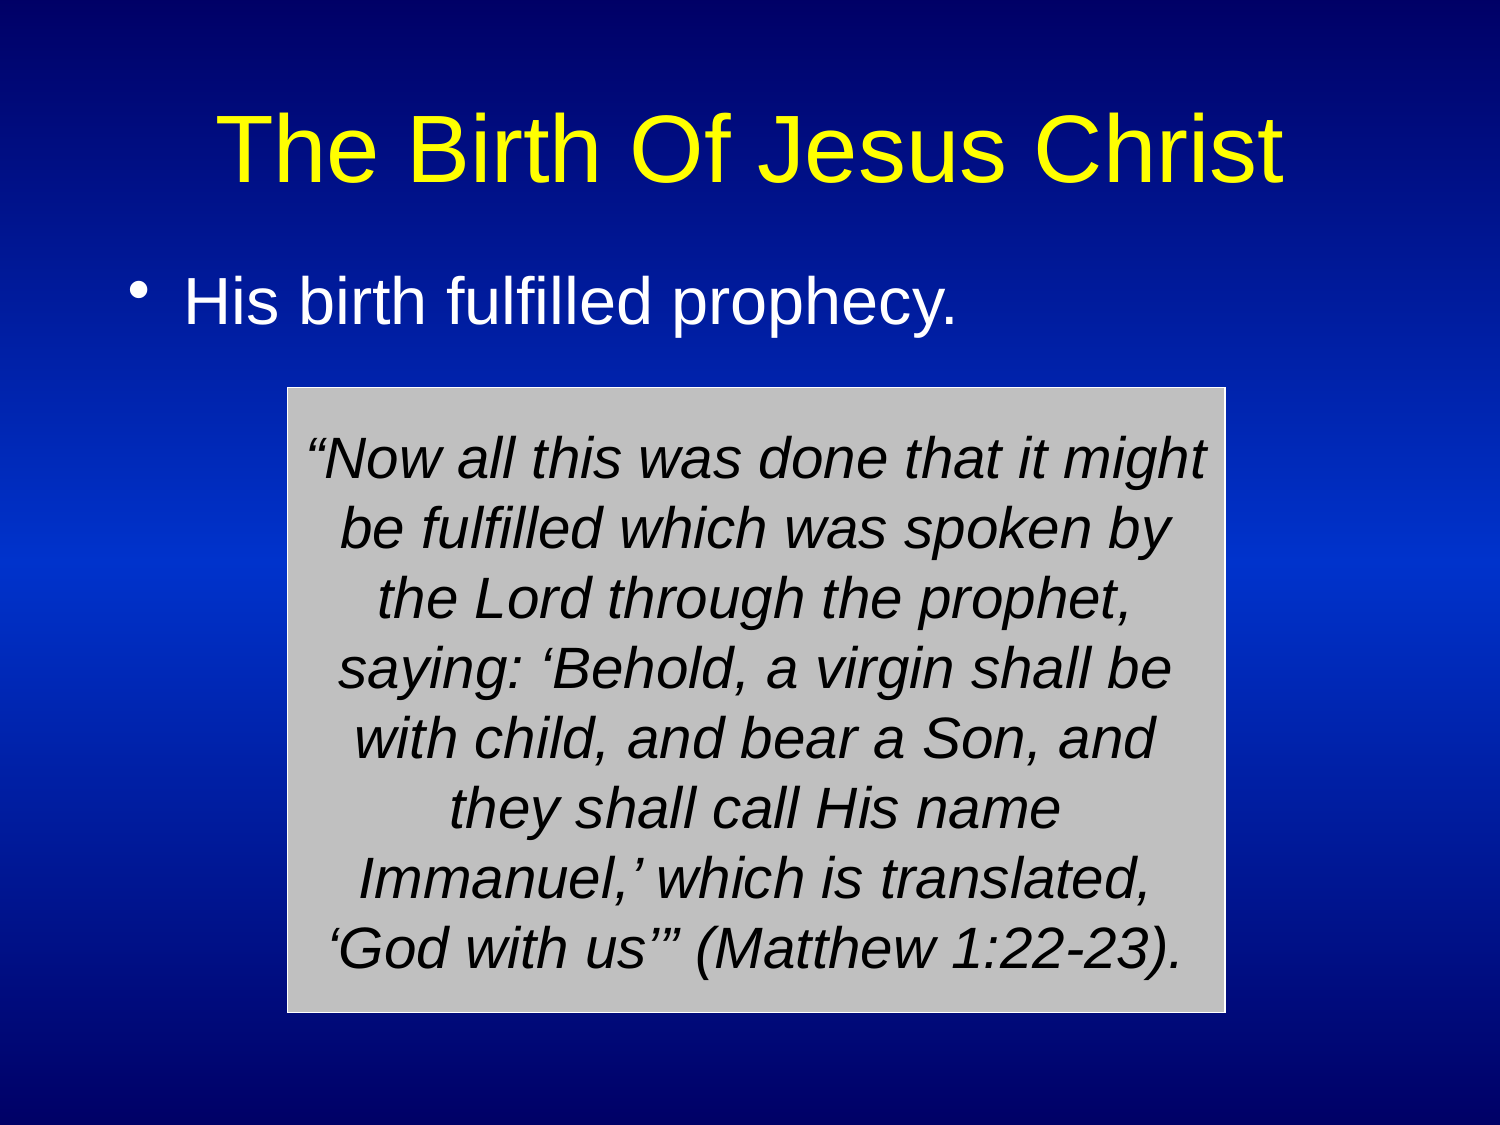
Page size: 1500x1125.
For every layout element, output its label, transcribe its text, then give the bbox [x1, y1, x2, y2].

title The Birth Of Jesus Christ [37, 50, 1463, 238]
text_box “Now all this was done that it might be fulfilled which was spoken by the Lord through the prophet, saying: ‘Behold, a virgin shall be with child, and bear a Son, and they shall call His name Immanuel,’ which is translated, ‘God with us’” (Matthew 1:22-23). [287, 387, 1225, 1013]
list His birth fulfilled prophecy. [112, 249, 1438, 438]
